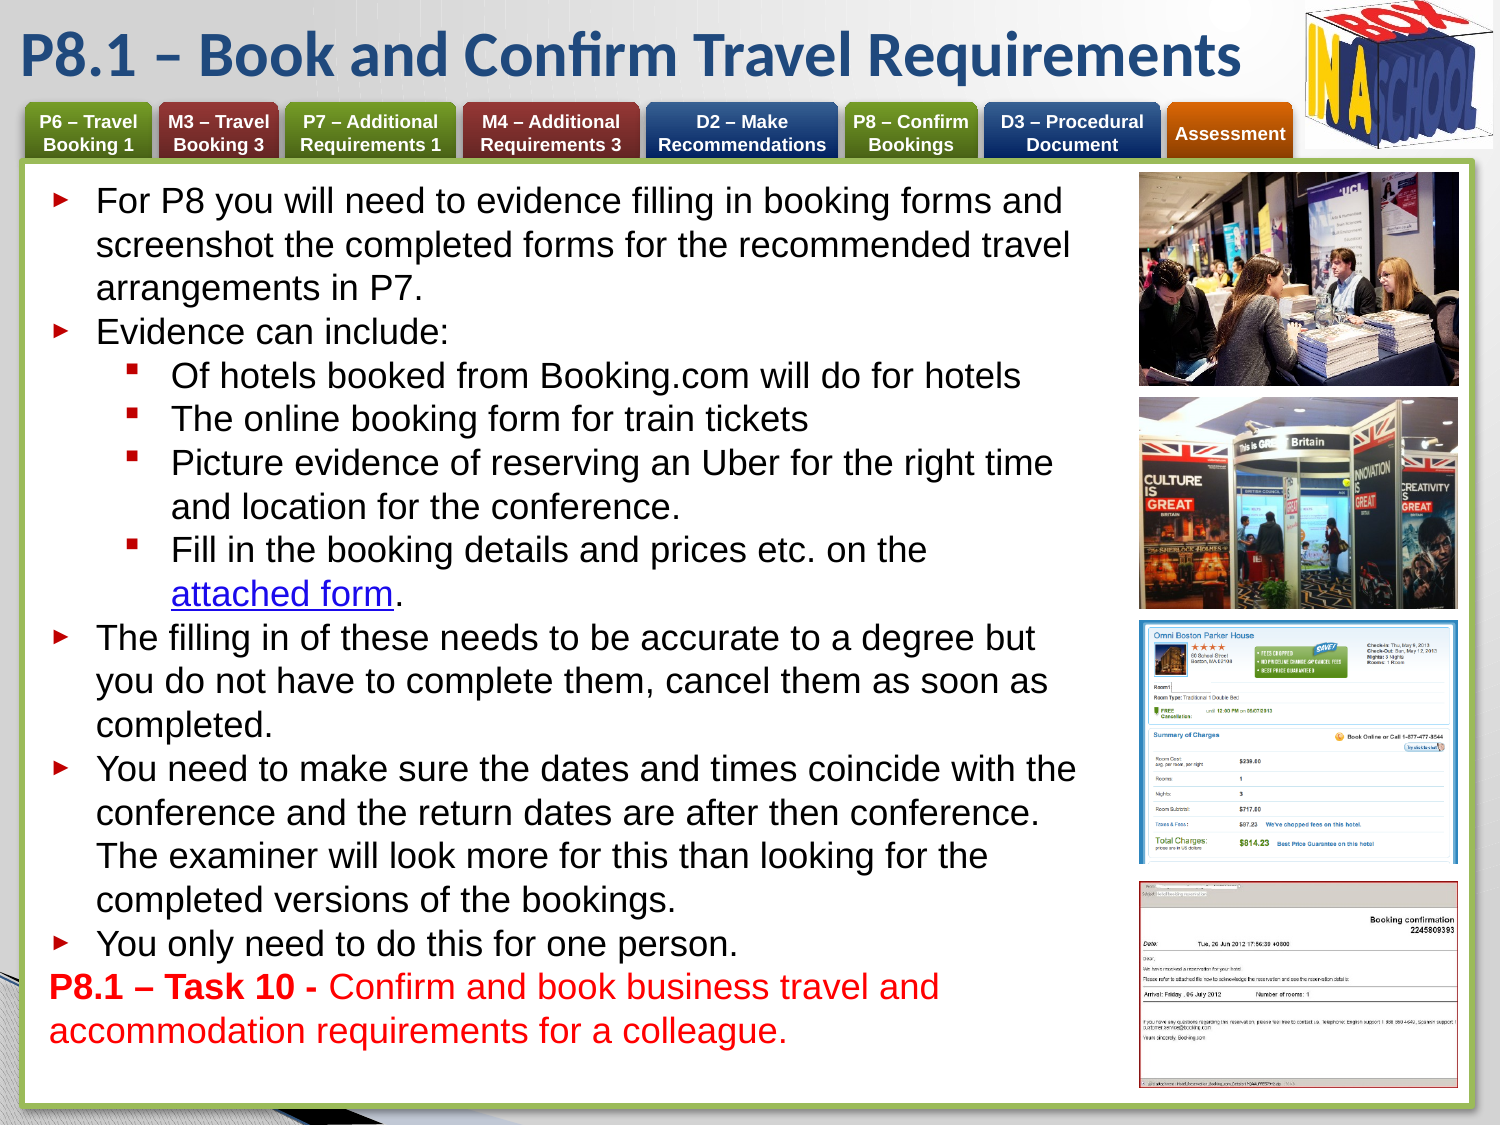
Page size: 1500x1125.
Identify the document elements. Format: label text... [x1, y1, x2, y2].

picture [1305, 0, 1494, 149]
text_box For P8 you will need to evidence filling in booking forms and screenshot the completed forms for the recommended travel arrangements in P7. Evidence can include: Of hotels booked from Booking.com will do for hotels The online booking form for train tickets Picture evidence of reserving an Uber for the right time and location for the conference. Fill in the booking details and prices etc. on the attached form. The filling in of these needs to be accurate to a degree but you do not have to complete them, cancel them as soon as completed. You need to make sure the dates and times coincide with the conference and the return dates are after then conference. The examiner will look more for this than looking for the completed versions of the bookings. You only need to do this for one person. P8.1 – Task 10 - Confirm and book business travel and accommodation requirements for a colleague. [34, 169, 1117, 1059]
picture [281, 1114, 303, 1125]
picture [1139, 396, 1458, 610]
picture [1139, 620, 1458, 864]
picture [1139, 172, 1459, 386]
title P8.1 – Book and Confirm Travel Requirements [5, 0, 1270, 102]
picture [1139, 881, 1458, 1088]
